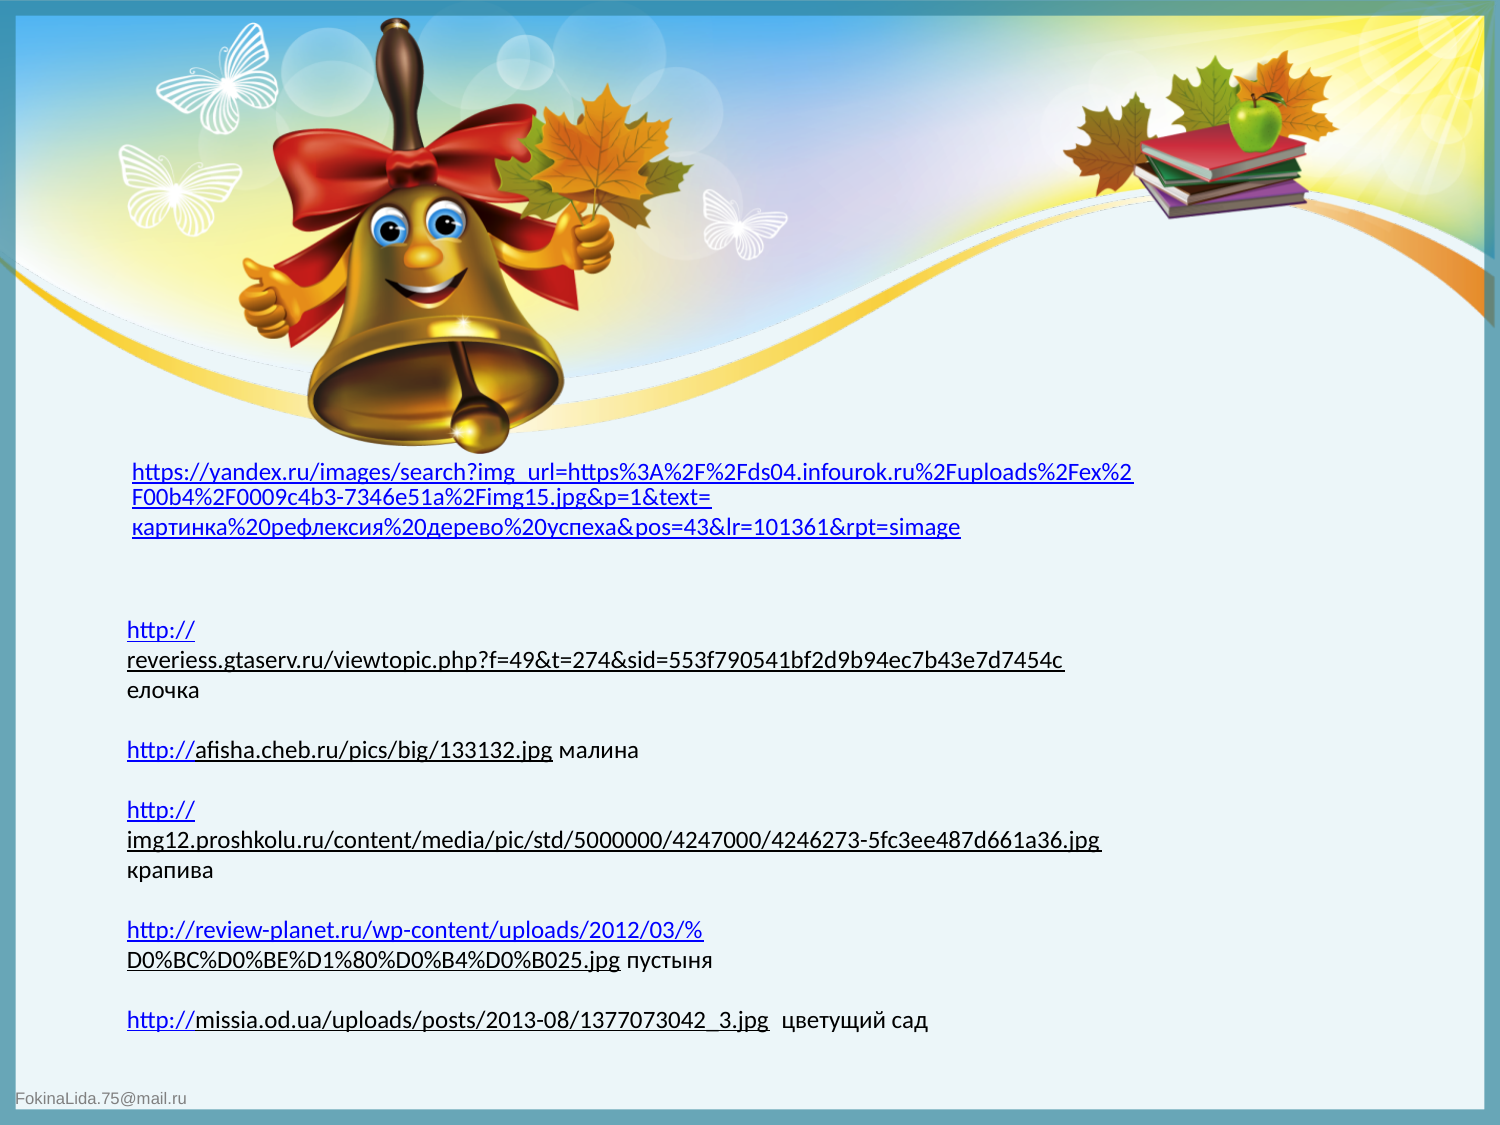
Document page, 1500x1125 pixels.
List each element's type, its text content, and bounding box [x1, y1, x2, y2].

text_box http://reveriess.gtaserv.ru/viewtopic.php?f=49&t=274&sid=553f790541bf2d9b94ec7b43e7d7454c елочка http://afisha.cheb.ru/pics/big/133132.jpg малина http://img12.proshkolu.ru/content/media/pic/std/5000000/4247000/4246273-5fc3ee487d661a36.jpg крапива http://review-planet.ru/wp-content/uploads/2012/03/%D0%BC%D0%BE%D1%80%D0%B4%D0%B025.jpg пустыня http://missia.od.ua/uploads/posts/2013-08/1377073042_3.jpg цветущий сад [112, 486, 1125, 1125]
picture [16, 16, 1484, 479]
text_box https://yandex.ru/images/search?img_url=https%3A%2F%2Fds04.infourok.ru%2Fuploads%2Fex%2F00b4%2F0009c4b3-7346e51a%2Fimg15.jpg&p=1&text=картинка%20рефлексия%20дерево%20успеха&pos=43&lr=101361&rpt=simage [117, 418, 1161, 553]
